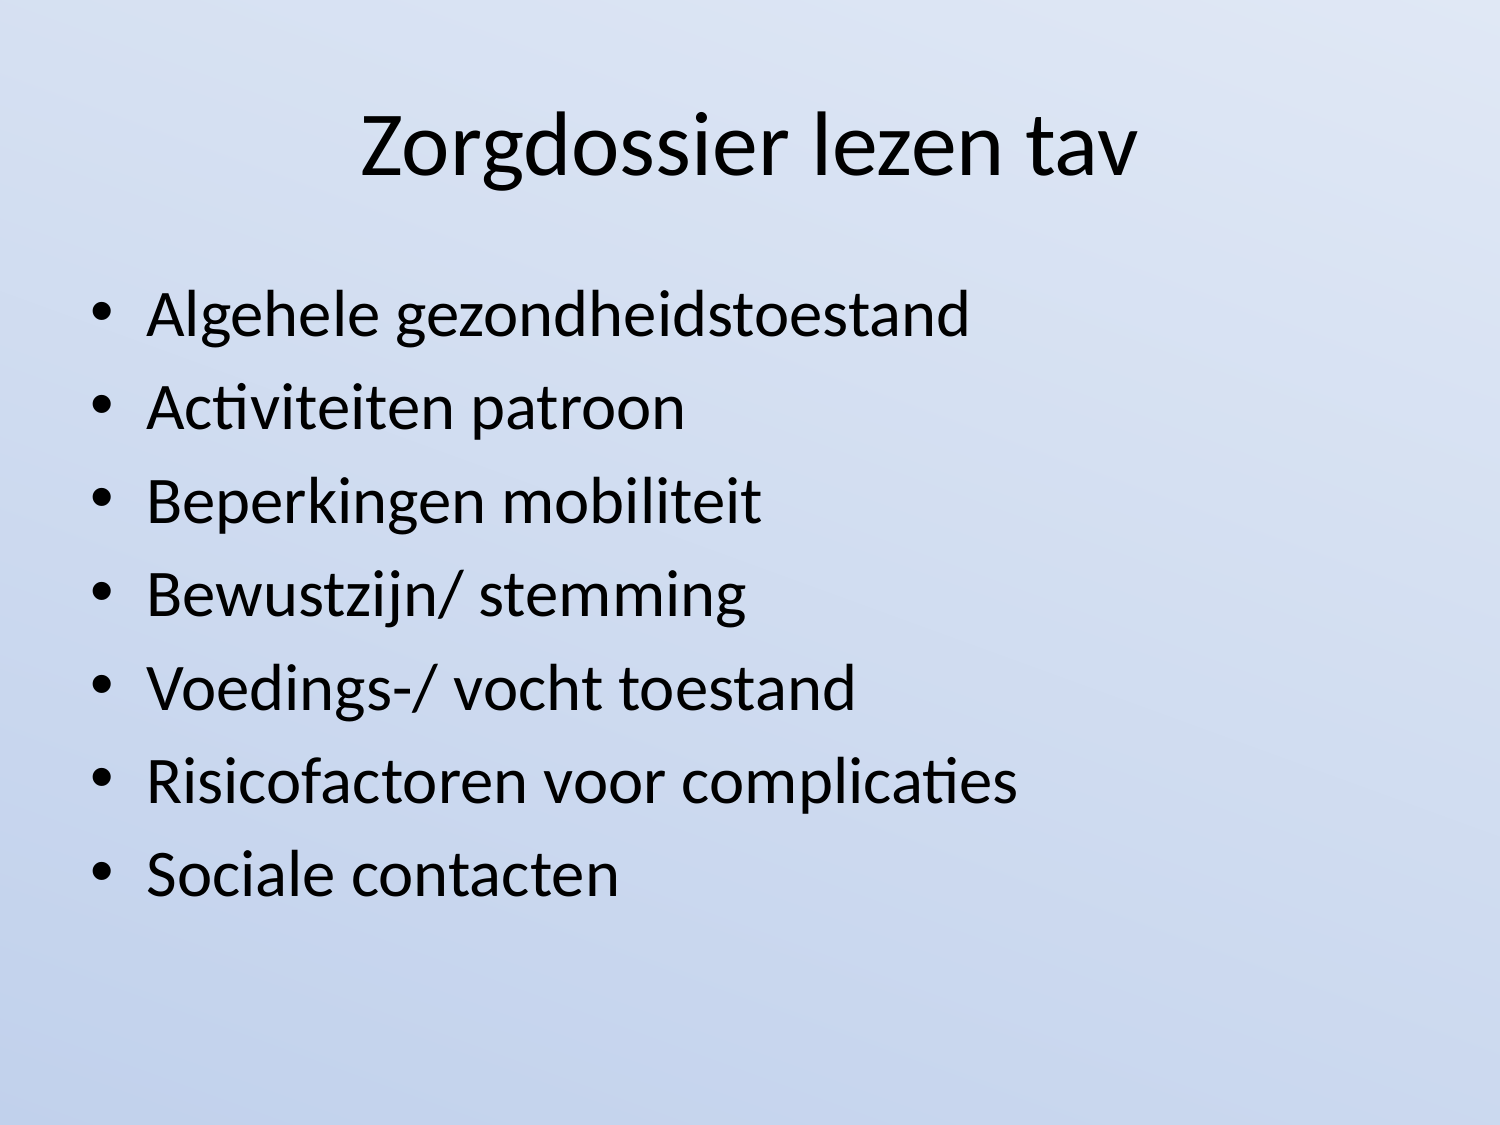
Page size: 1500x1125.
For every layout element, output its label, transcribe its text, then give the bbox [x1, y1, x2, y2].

title Zorgdossier lezen tav [75, 45, 1425, 233]
list Algehele gezondheidstoestand Activiteiten patroon Beperkingen mobiliteit Bewustzijn/ stemming Voedings-/ vocht toestand Risicofactoren voor complicaties Sociale contacten [75, 262, 1425, 1005]
